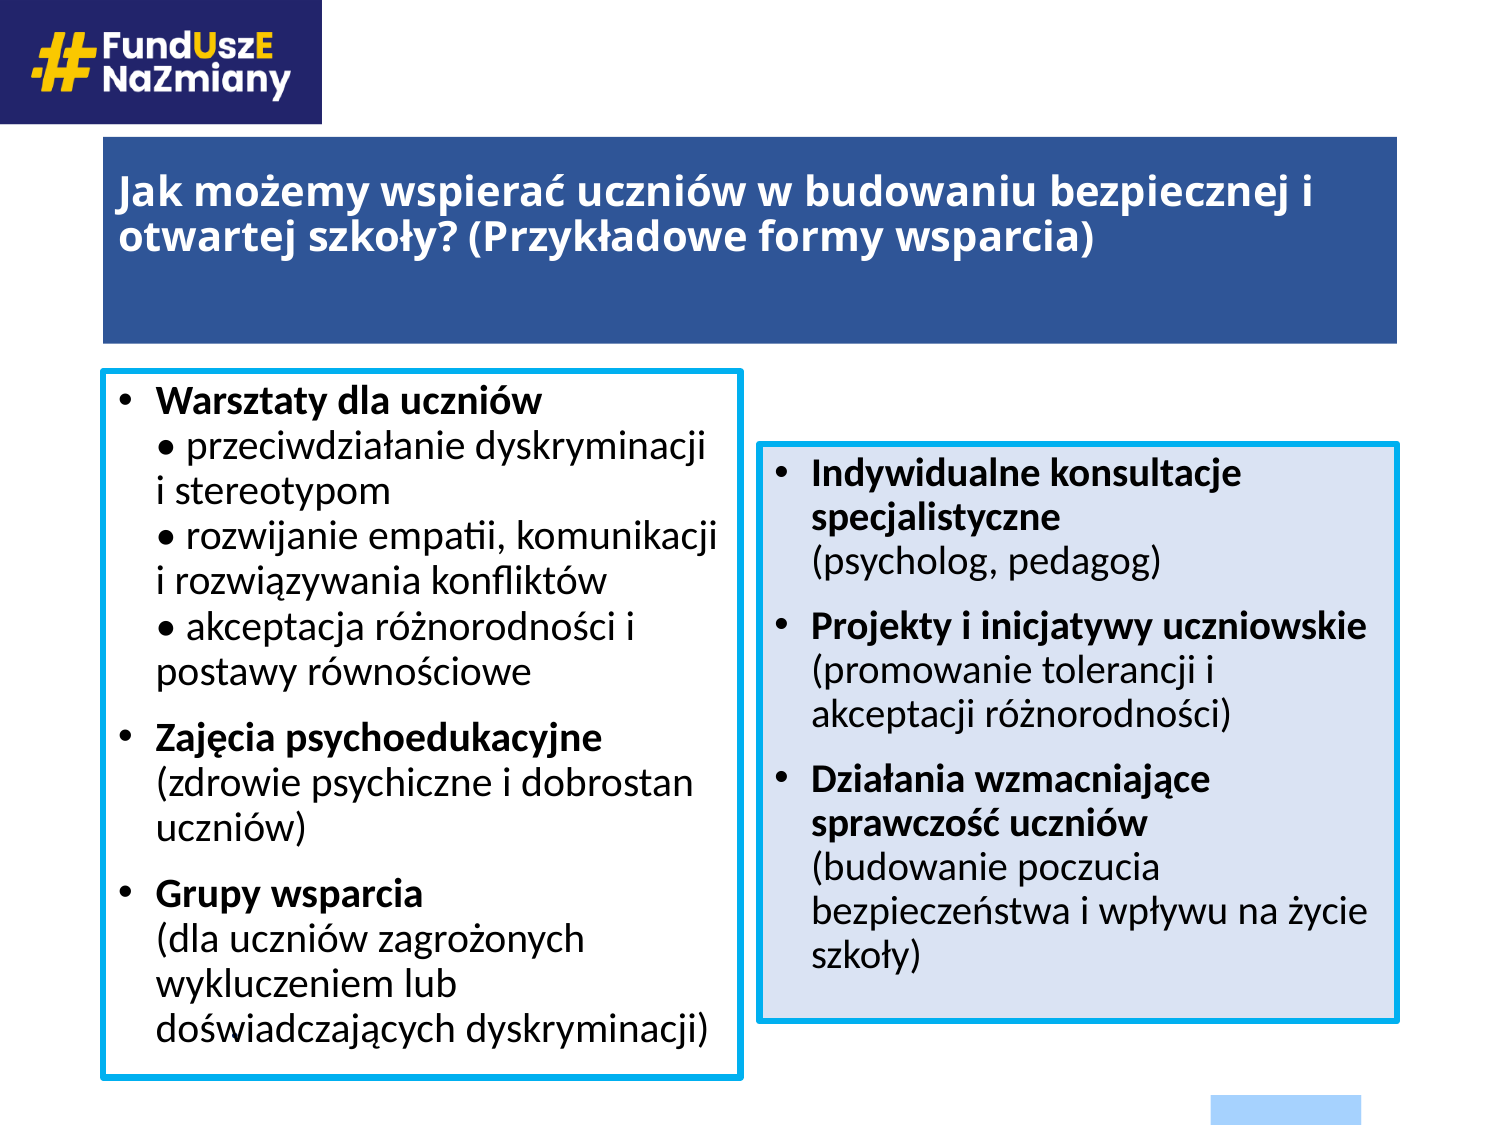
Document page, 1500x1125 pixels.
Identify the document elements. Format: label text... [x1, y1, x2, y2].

list Indywidualne konsultacje specjalistyczne (psycholog, pedagog) Projekty i inicjatywy uczniowskie (promowanie tolerancji i akceptacji różnorodności) Działania wzmacniające sprawczość uczniów (budowanie poczucia bezpieczeństwa i wpływu na życie szkoły) [759, 443, 1397, 1022]
title Jak możemy wspierać uczniów w budowaniu bezpiecznej i otwartej szkoły? (Przykładowe formy wsparcia) [103, 136, 1397, 344]
picture [0, 0, 1500, 1125]
list Warsztaty dla uczniów • przeciwdziałanie dyskryminacji i stereotypom • rozwijanie empatii, komunikacji i rozwiązywania konfliktów • akceptacja różnorodności i postawy równościowe Zajęcia psychoedukacyjne (zdrowie psychiczne i dobrostan uczniów) Grupy wsparcia (dla uczniów zagrożonych wykluczeniem lub doświadczających dyskryminacji) [103, 371, 741, 1078]
table_header [88, 173, 1390, 1054]
text_box . [741, 993, 1463, 1054]
